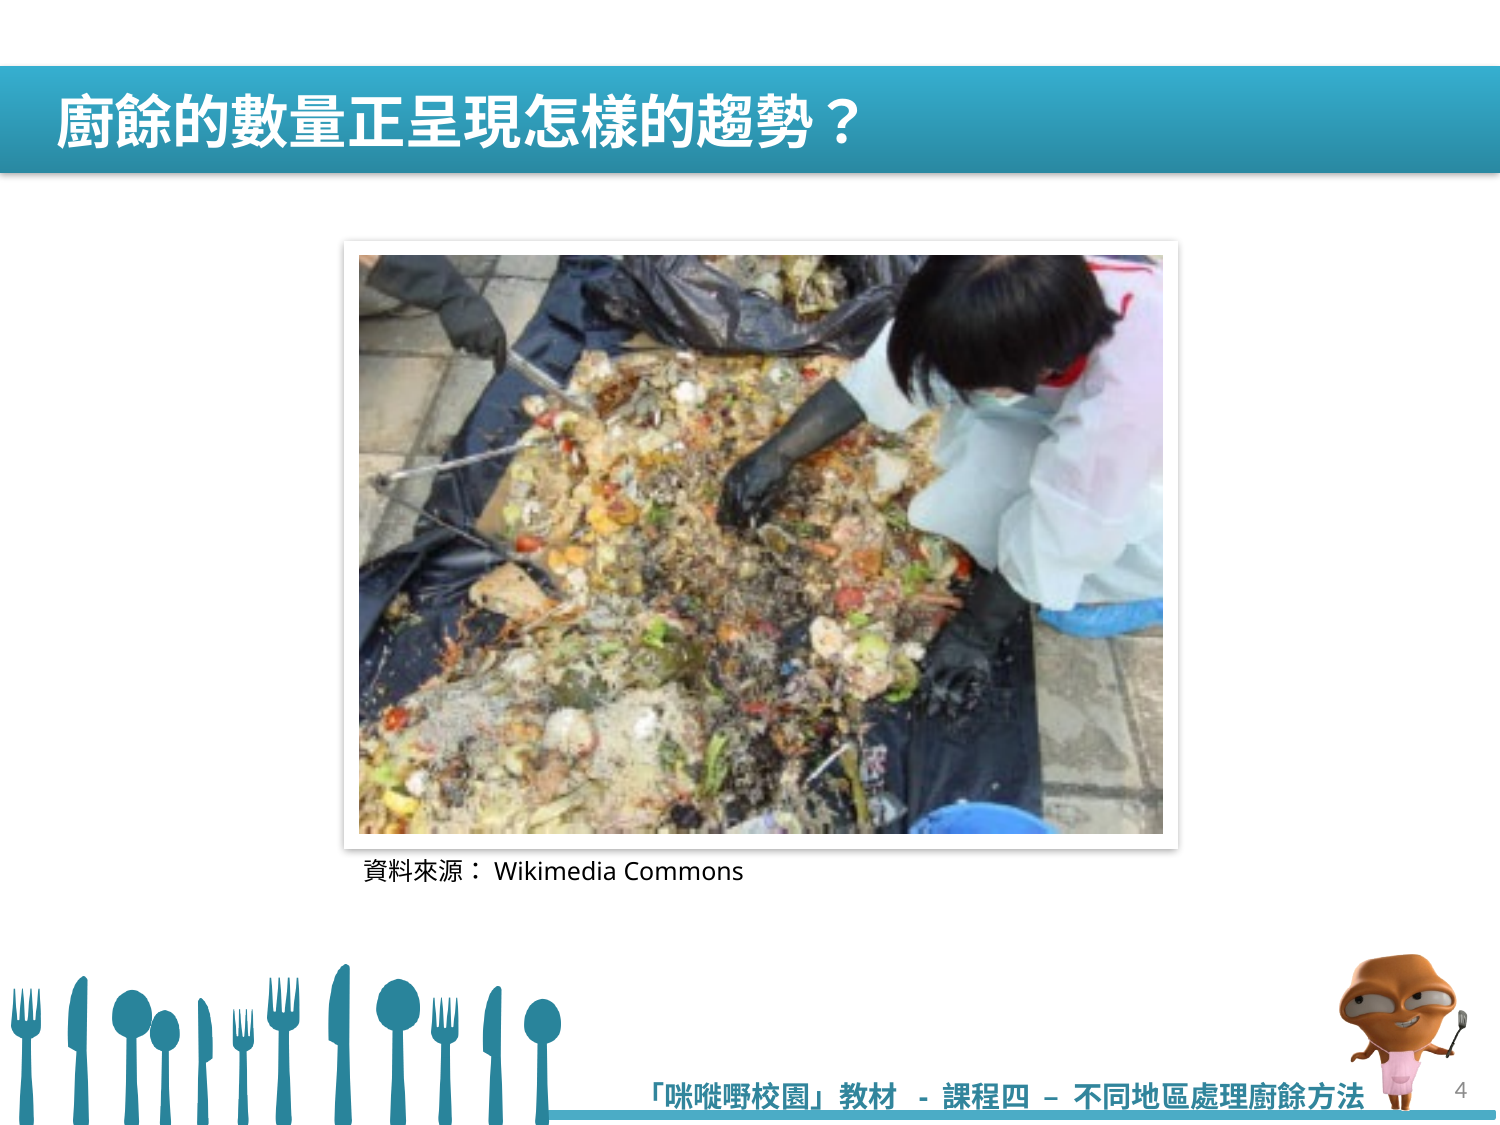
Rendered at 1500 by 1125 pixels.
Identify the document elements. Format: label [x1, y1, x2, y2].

text_box [0, 66, 1500, 1125]
